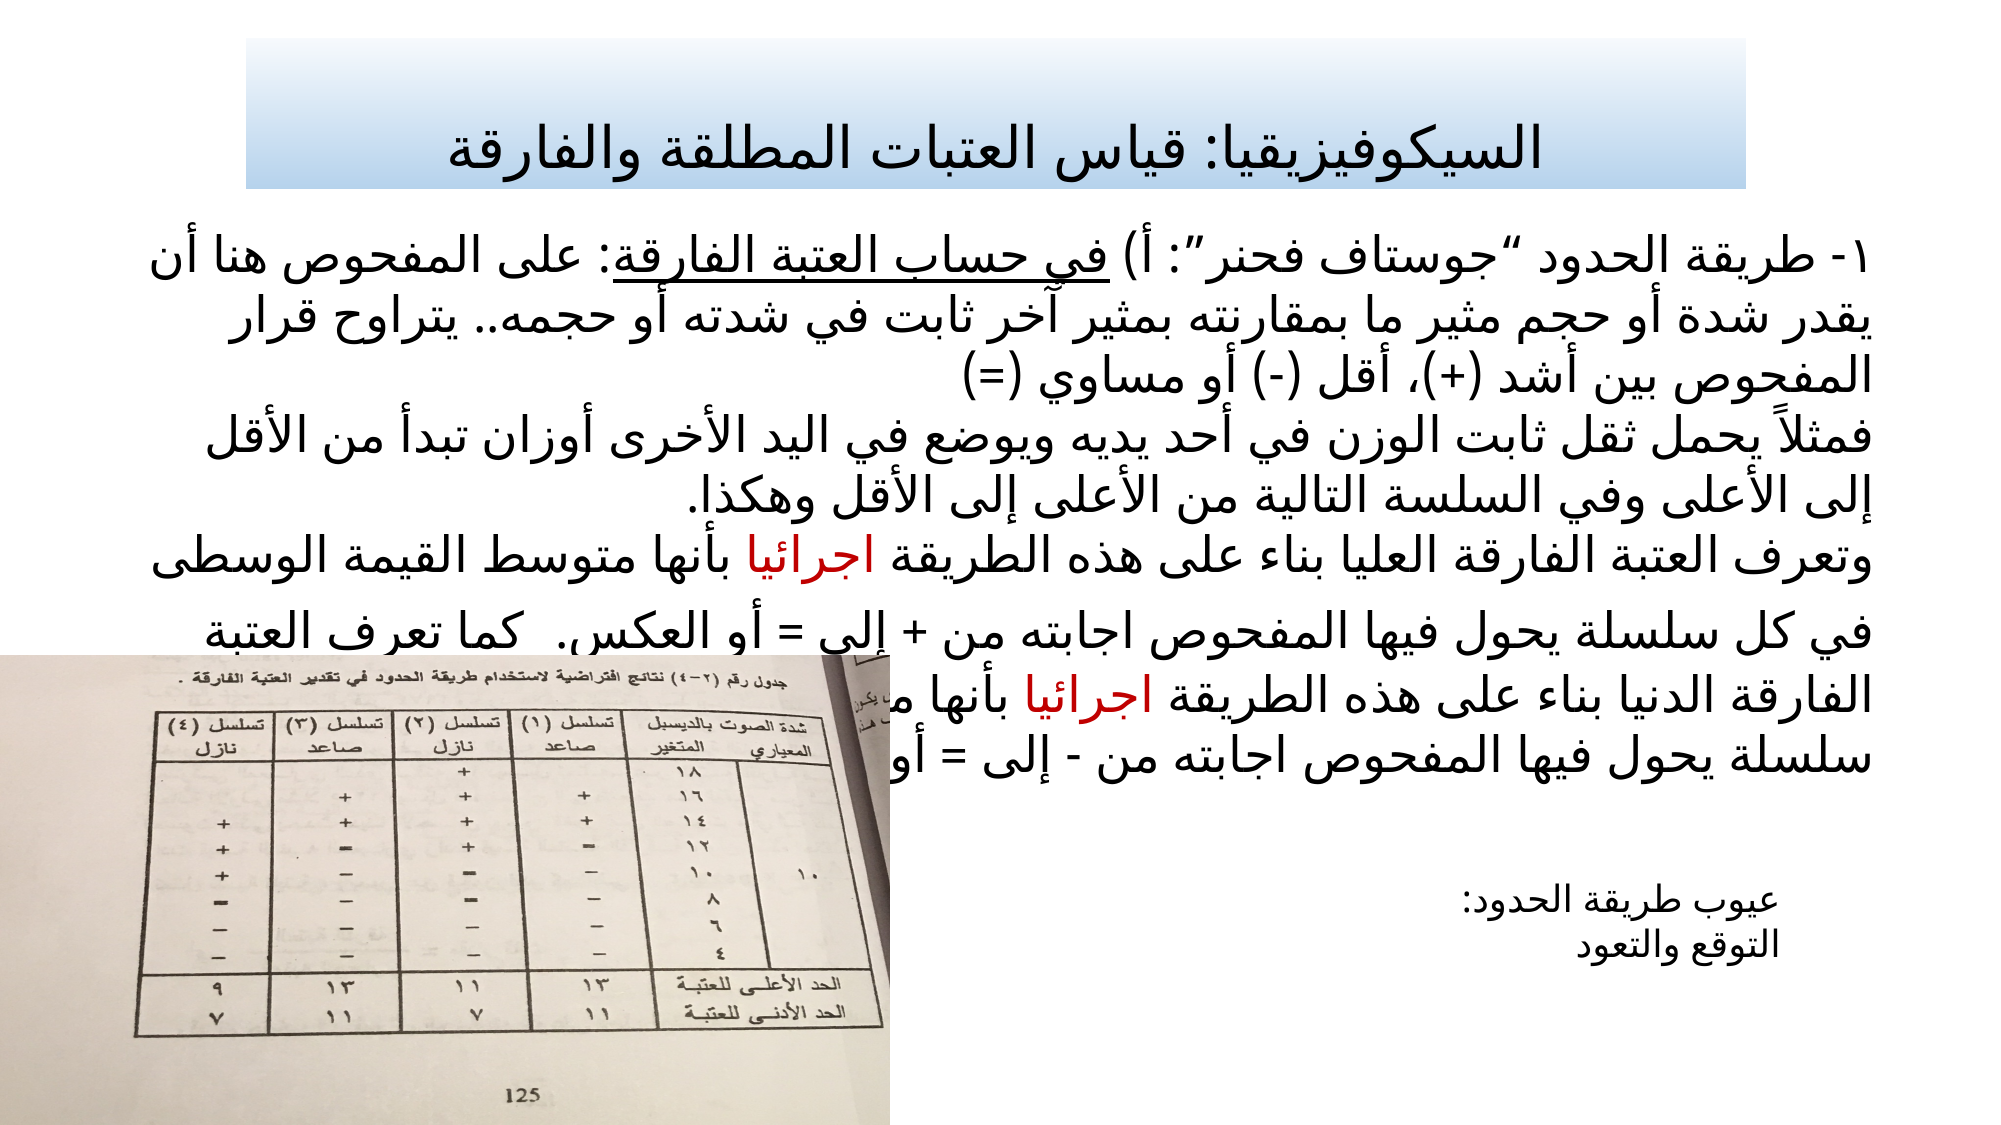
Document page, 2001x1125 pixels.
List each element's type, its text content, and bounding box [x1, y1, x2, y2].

subtitle ١- طريقة الحدود “جوستاف فحنر”: أ) في حساب العتبة الفارقة: على المفحوص هنا أن يقدر شدة أو حجم مثير ما بمقارنته بمثير آخر ثابت في شدته أو حجمه.. يتراوح قرار المفحوص بين أشد (+)، أقل (-) أو مساوي (=) فمثلاً يحمل ثقل ثابت الوزن في أحد يديه ويوضع في اليد الأخرى أوزان تبدأ من الأقل إلى الأعلى وفي السلسة التالية من الأعلى إلى الأقل وهكذا. وتعرف العتبة الفارقة العليا بناء على هذه الطريقة اجرائيا بأنها متوسط القيمة الوسطى في كل سلسلة يحول فيها المفحوص اجابته من + إلى = أو العكس. كما تعرف العتبة الفارقة الدنيا بناء على هذه الطريقة اجرائيا بأنها متوسط القيمة الوسطى في كل سلسلة يحول فيها المفحوص اجابته من - إلى = أو العكس. [132, 214, 1890, 868]
title السيكوفيزيقيا: قياس العتبات المطلقة والفارقة [246, 38, 1746, 189]
picture [0, 655, 890, 1125]
text_box عيوب طريقة الحدود: التوقع والتعود [1414, 867, 1796, 973]
